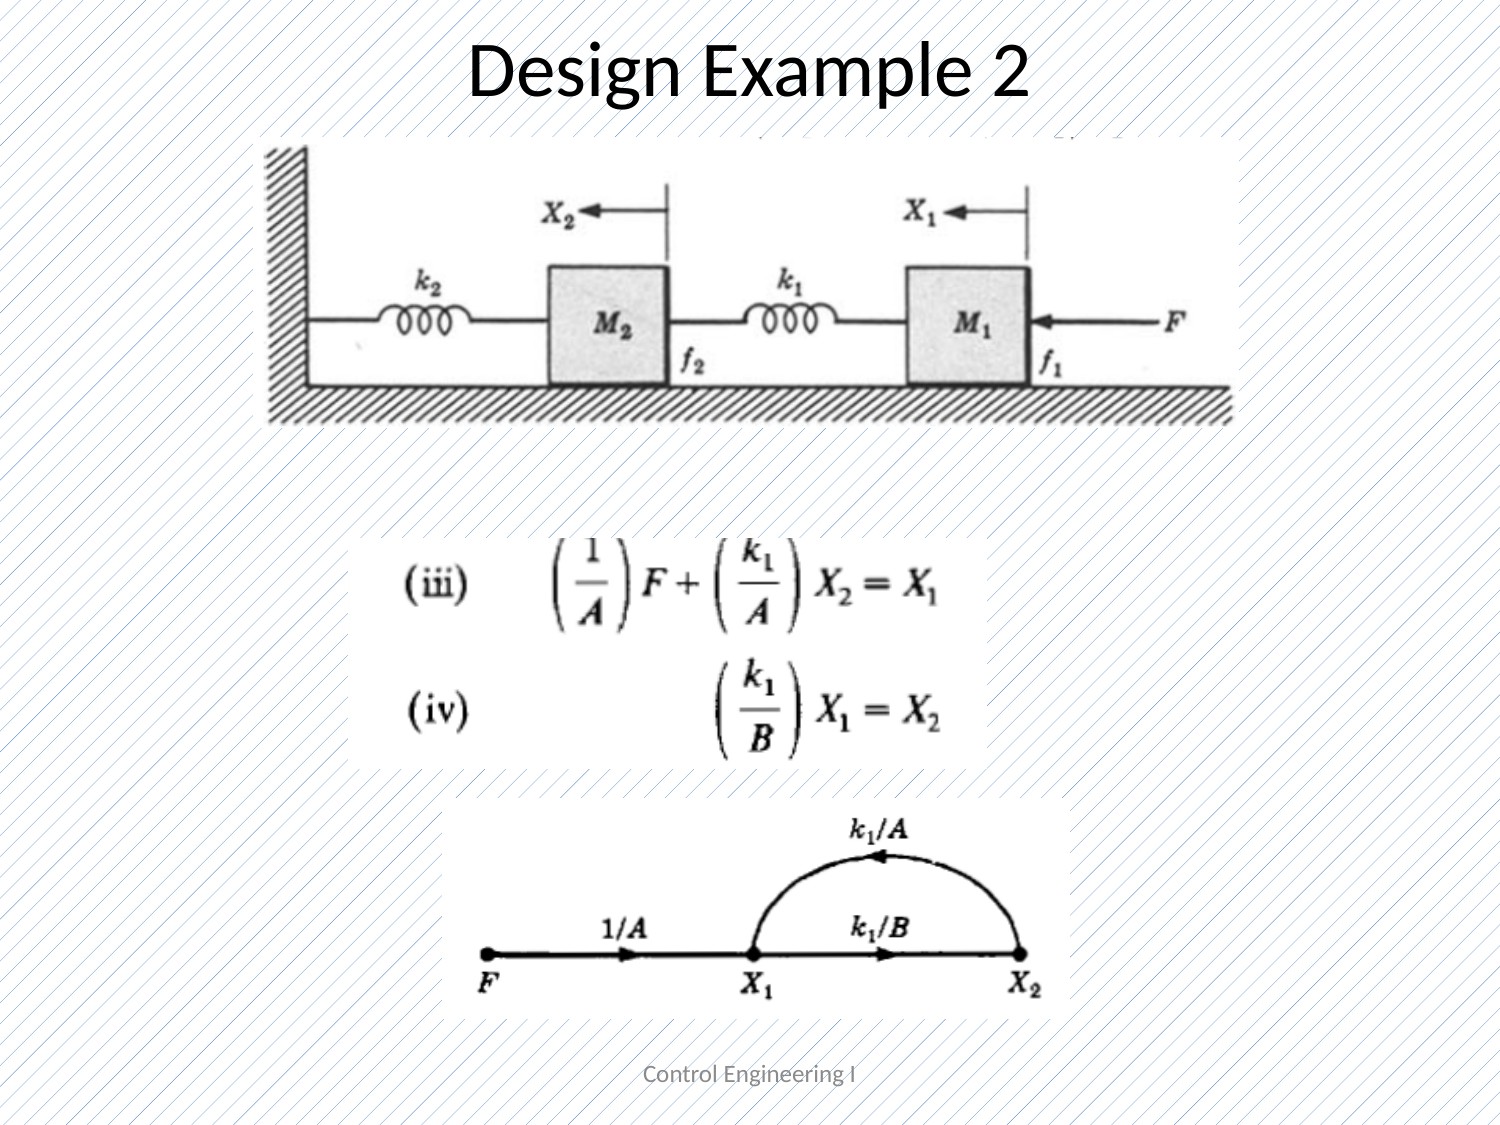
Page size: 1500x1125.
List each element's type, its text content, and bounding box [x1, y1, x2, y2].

footer Control Engineering I [512, 1042, 988, 1103]
picture [442, 798, 1070, 1020]
picture [348, 538, 987, 770]
picture [253, 136, 1239, 429]
title Design Example 2 [75, 7, 1425, 124]
